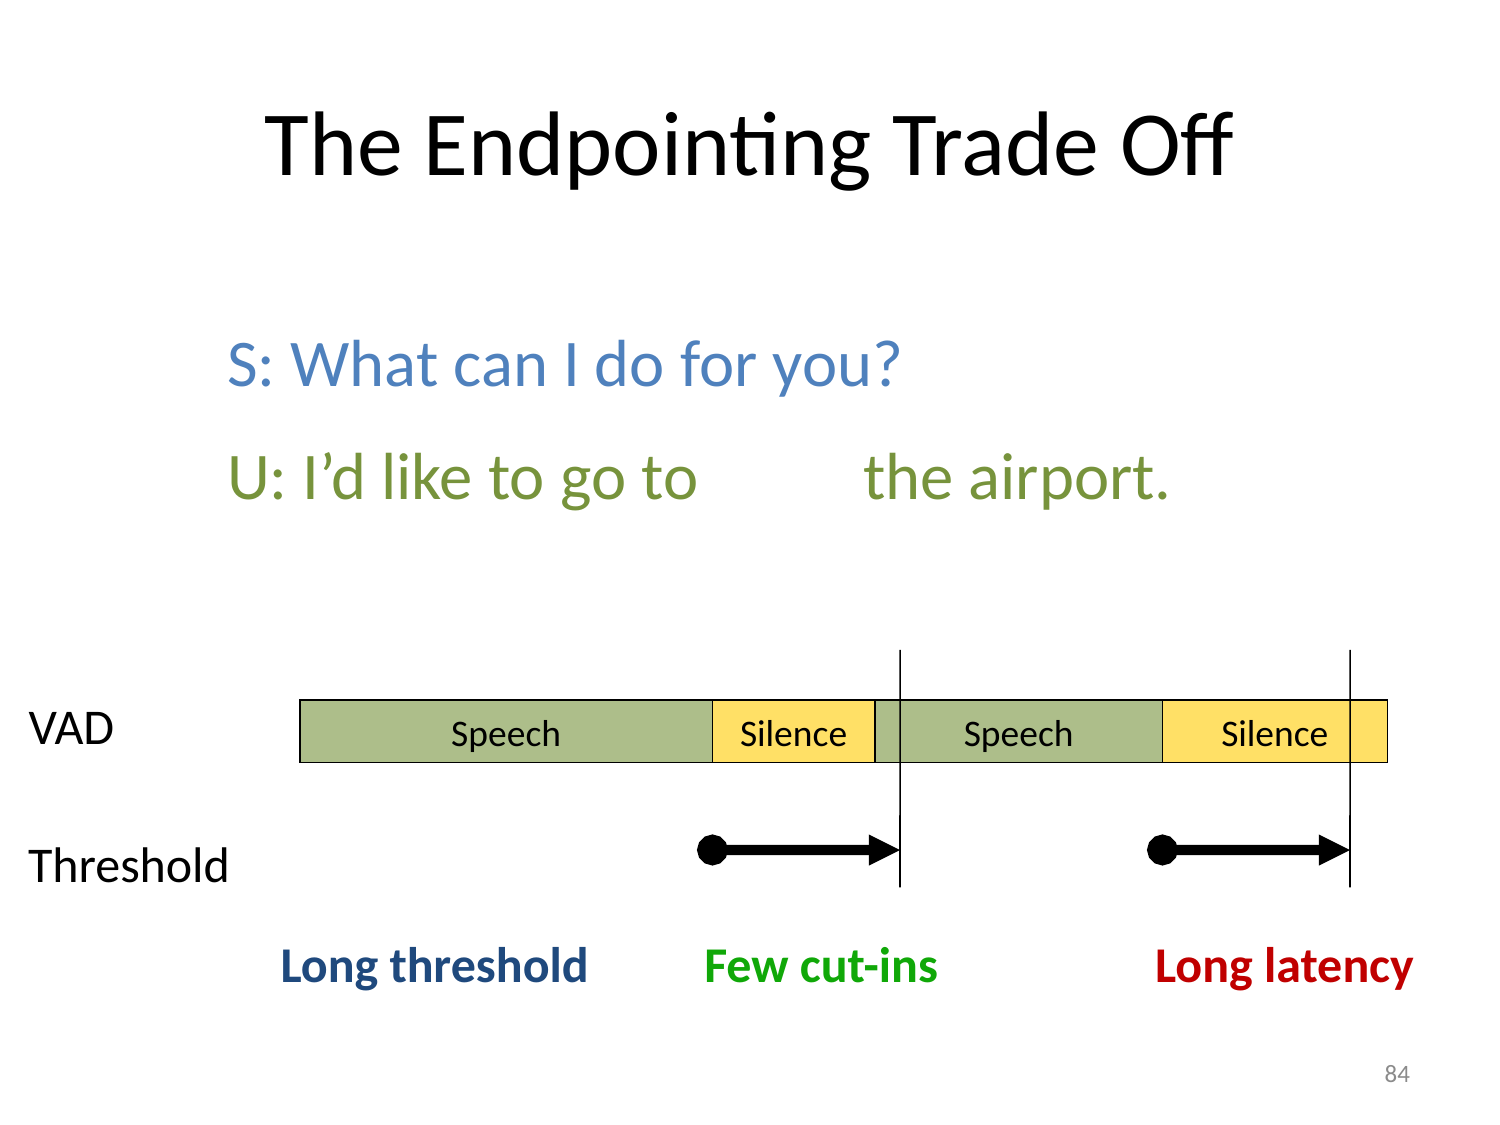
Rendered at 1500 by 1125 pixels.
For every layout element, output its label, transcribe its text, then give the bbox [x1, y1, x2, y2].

text_box VAD [13, 687, 130, 763]
text_box Speech [901, 699, 1162, 763]
text_box Silence [1162, 699, 1350, 763]
title The Endpointing Trade Off [75, 45, 1425, 233]
text_box Silence [1351, 699, 1388, 763]
text_box Speech [874, 699, 900, 763]
text_box Long latency [1140, 924, 1430, 1000]
text_box Threshold [13, 824, 246, 900]
text_box [1156, 843, 1350, 857]
text_box Speech [300, 699, 712, 763]
text_box Few cut-ins [689, 924, 954, 1000]
text_box Long threshold [265, 924, 604, 1000]
slide_number 84 [1074, 1042, 1425, 1103]
text_box S: What can I do for you? U: I’d like to go to the airport. [212, 312, 1400, 521]
text_box [706, 843, 900, 857]
text_box Silence [712, 699, 874, 763]
